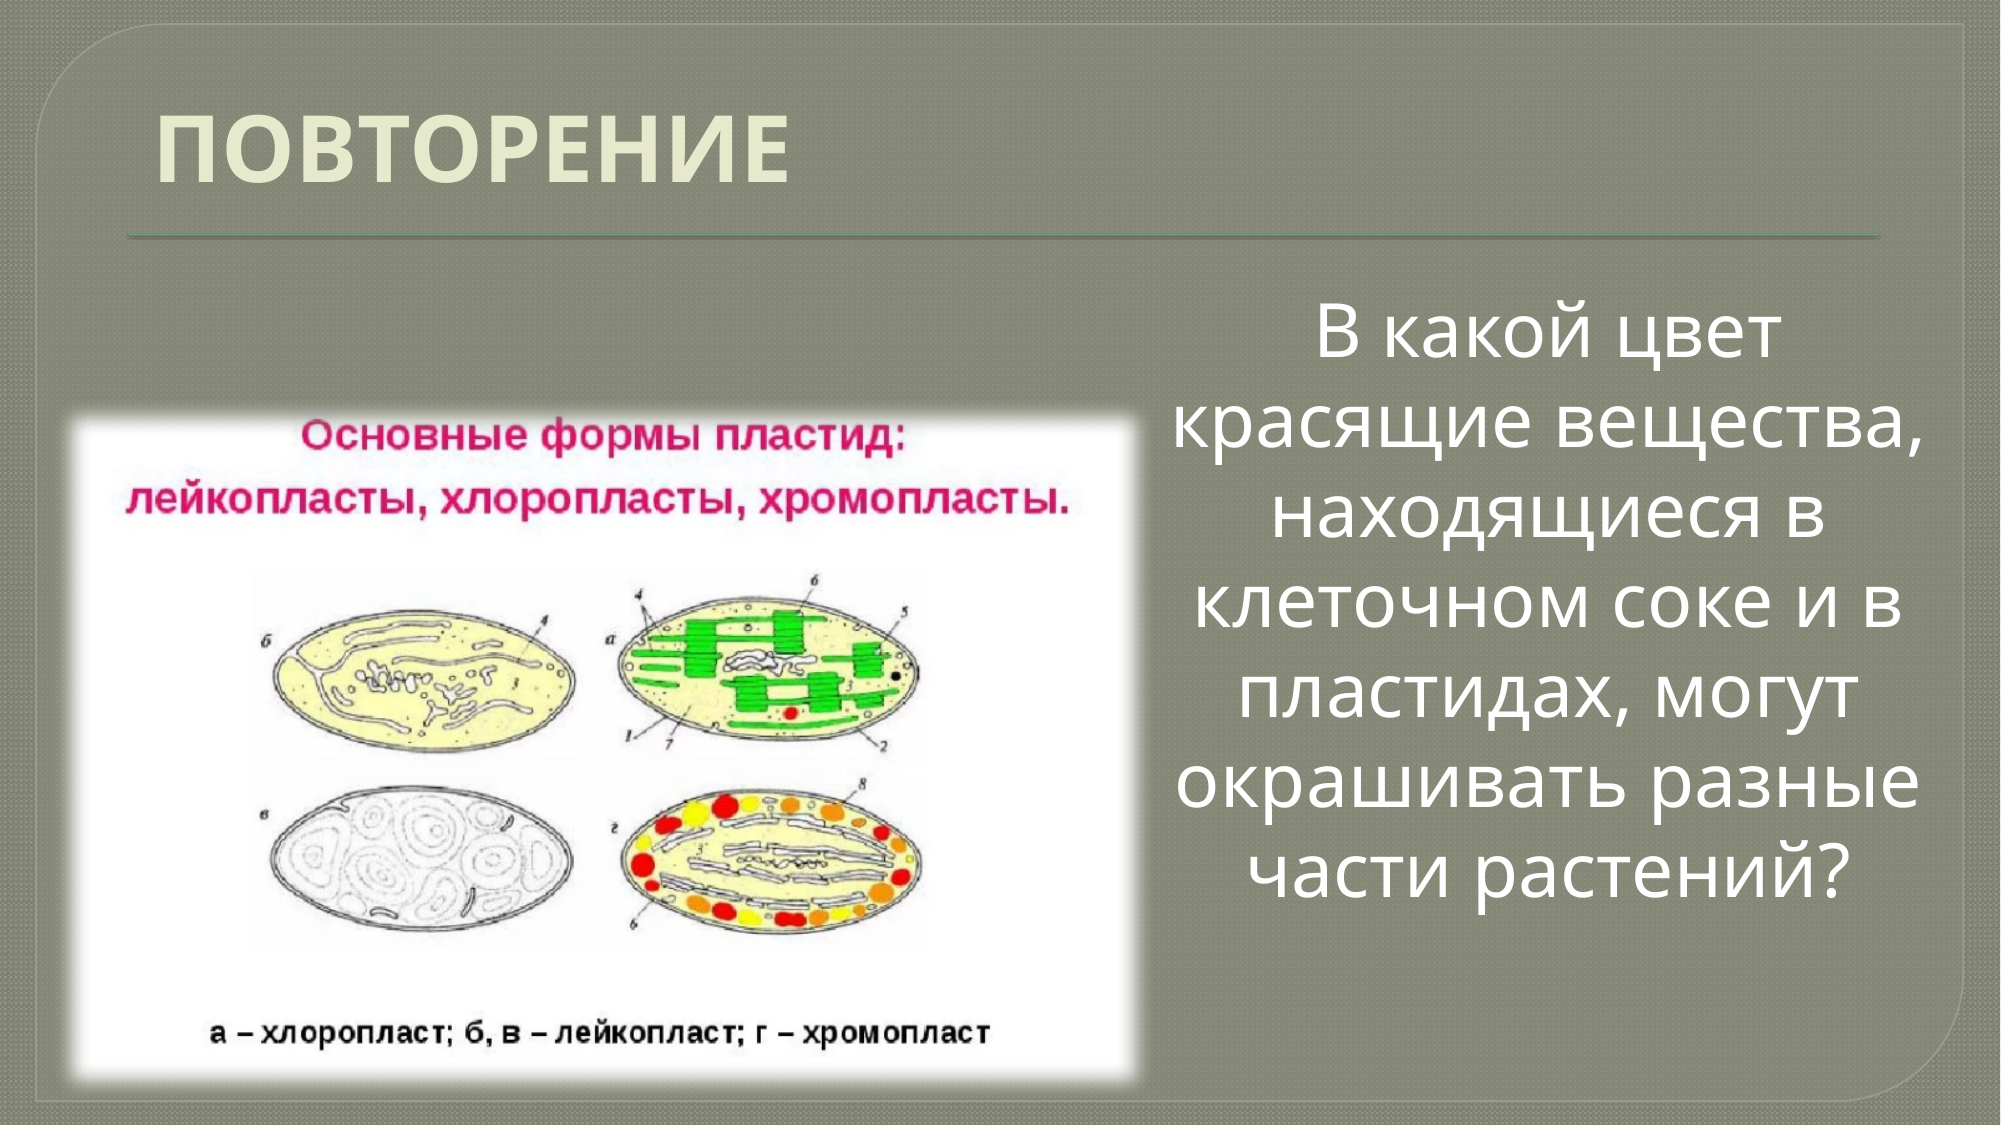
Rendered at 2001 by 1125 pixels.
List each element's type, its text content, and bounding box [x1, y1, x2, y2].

list В какой цвет красящие вещества, находящиеся в клеточном соке и в пластидах, могут окрашивать разные части растений? [1127, 274, 1948, 977]
title ПОВТОРЕНИЕ [113, 70, 808, 209]
picture [52, 398, 1157, 1101]
